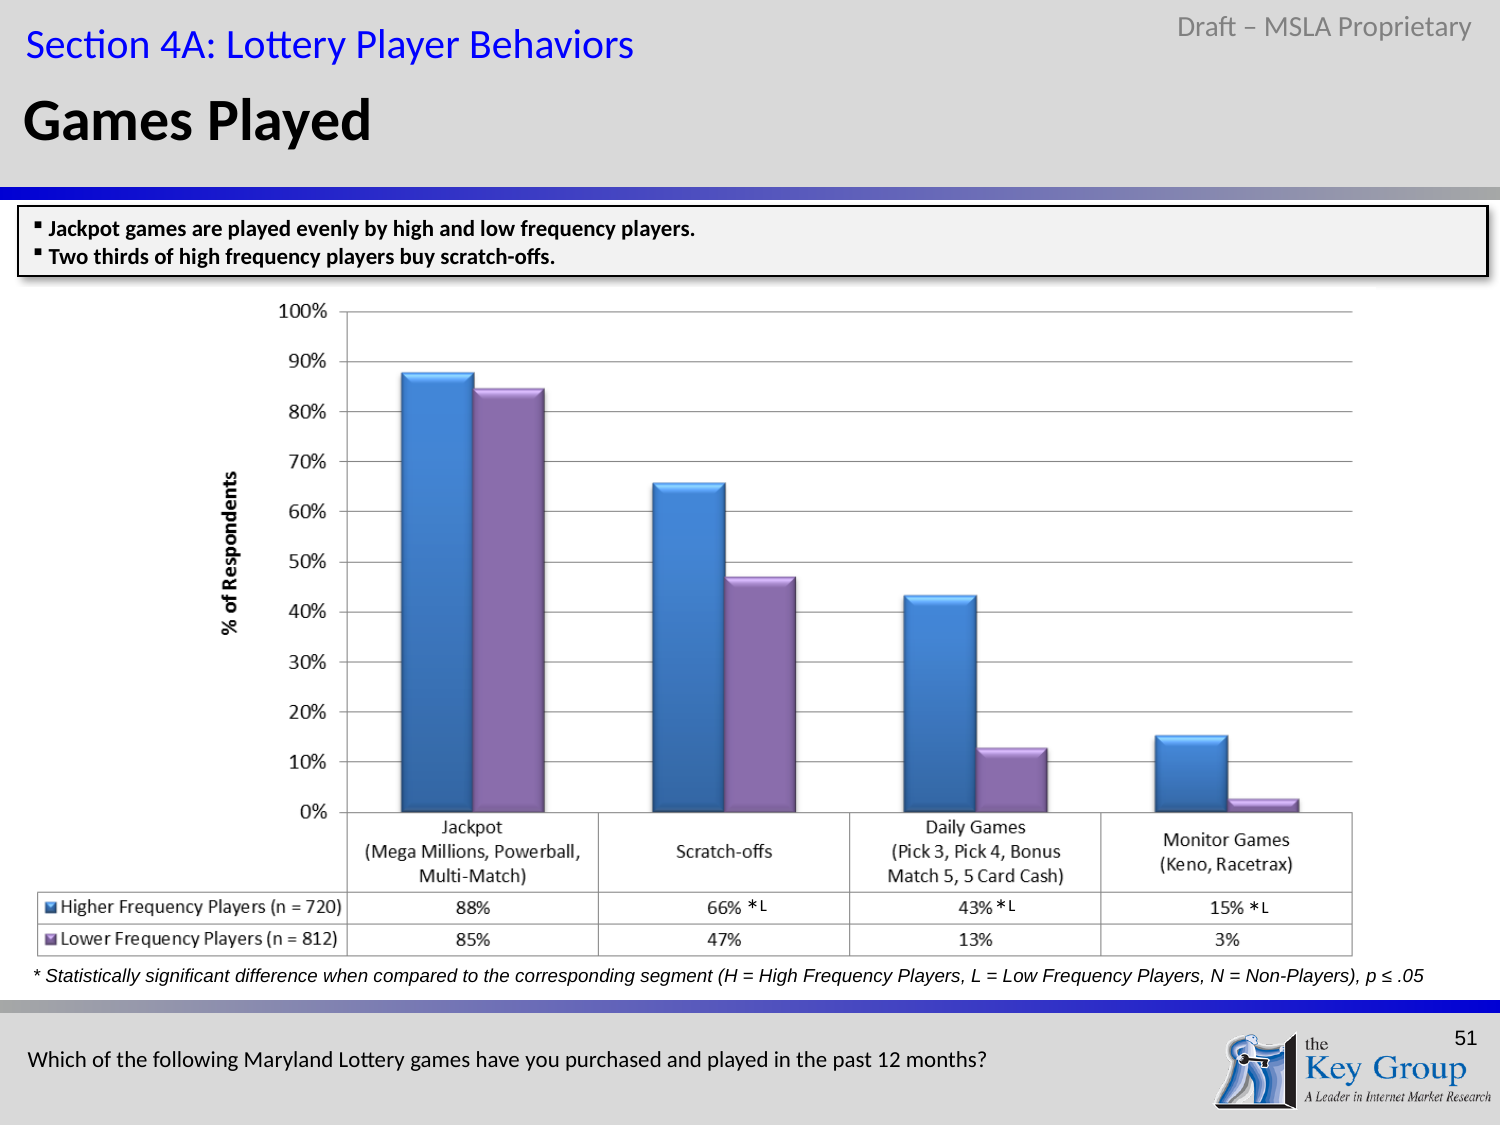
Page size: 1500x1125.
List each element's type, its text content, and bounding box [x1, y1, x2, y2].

table_cell 47% [920, 188, 925, 200]
text_box * Statistically significant difference when compared to the corresponding segment (H = High Frequency Players, L = Low Frequency Players, N = Non-Players), p ≤ .05 [0, 956, 1438, 1016]
list Section 4A: Lottery Player Behaviors [10, 9, 1500, 72]
list Games Played [8, 72, 1500, 161]
picture [0, 287, 1377, 967]
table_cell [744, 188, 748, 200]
list Which of the following Maryland Lottery games have you purchased and played in the past 12 months? [12, 1037, 1188, 1086]
text_box Jackpot games are played evenly by high and low frequency players. Two thirds of high frequency players buy scratch-offs. [18, 206, 1488, 277]
picture [1212, 1017, 1500, 1111]
text_box Draft – MSLA Proprietary [1162, 0, 1500, 50]
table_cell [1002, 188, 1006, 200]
